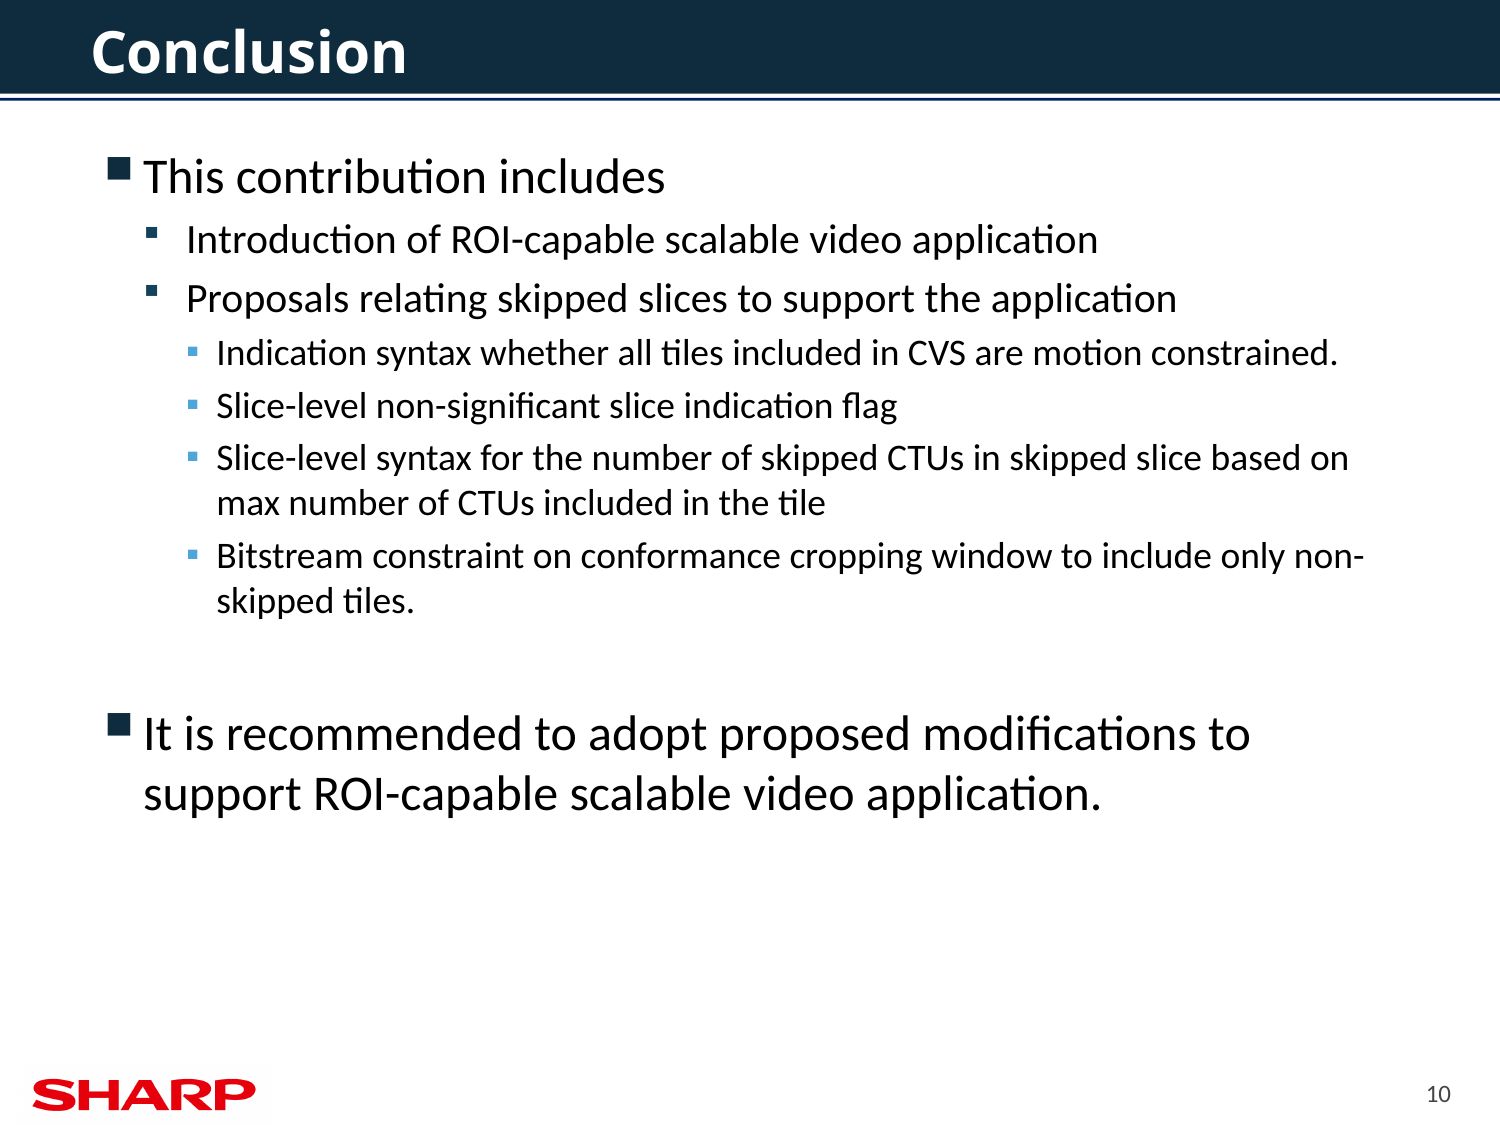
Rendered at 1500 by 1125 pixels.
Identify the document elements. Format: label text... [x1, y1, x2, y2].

title Conclusion [74, 15, 1426, 85]
list This contribution includes Introduction of ROI-capable scalable video application Proposals relating skipped slices to support the application Indication syntax whether all tiles included in CVS are motion constrained. Slice-level non-significant slice indication flag Slice-level syntax for the number of skipped CTUs in skipped slice based on max number of CTUs included in the tile Bitstream constraint on conformance cropping window to include only non-skipped tiles. It is recommended to adopt proposed modifications to support ROI-capable scalable video application. [74, 128, 1426, 1051]
picture [17, 1064, 271, 1125]
slide_number 10 [1345, 1062, 1467, 1108]
